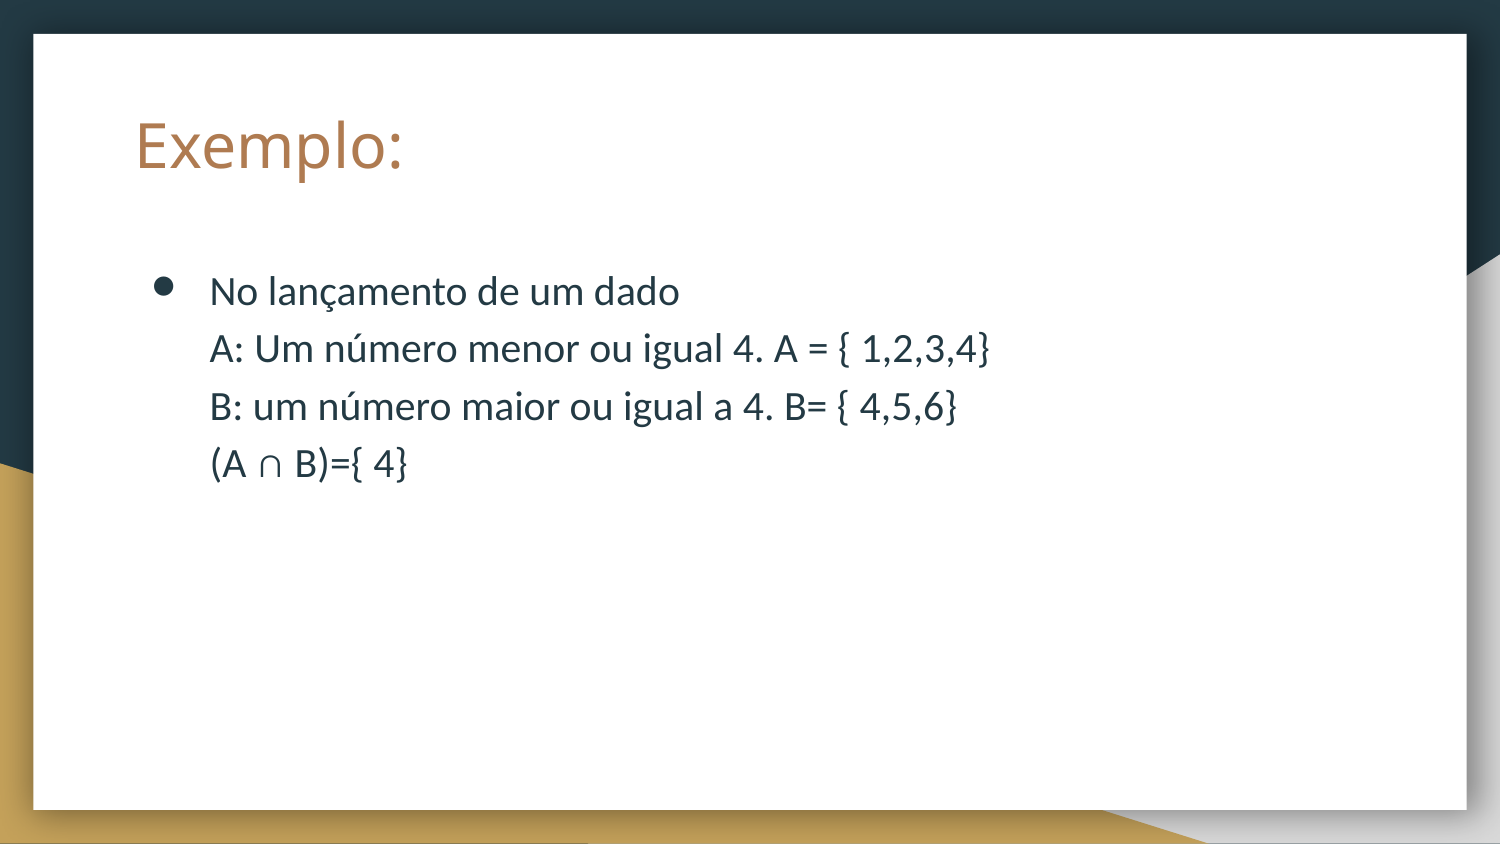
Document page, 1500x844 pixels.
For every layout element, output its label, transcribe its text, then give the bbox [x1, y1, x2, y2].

list No lançamento de um dado A: Um número menor ou igual 4. A = { 1,2,3,4} B: um número maior ou igual a 4. B= { 4,5,6} (A ∩ B)={ 4} [119, 241, 1381, 709]
title Exemplo: [119, 91, 1381, 180]
